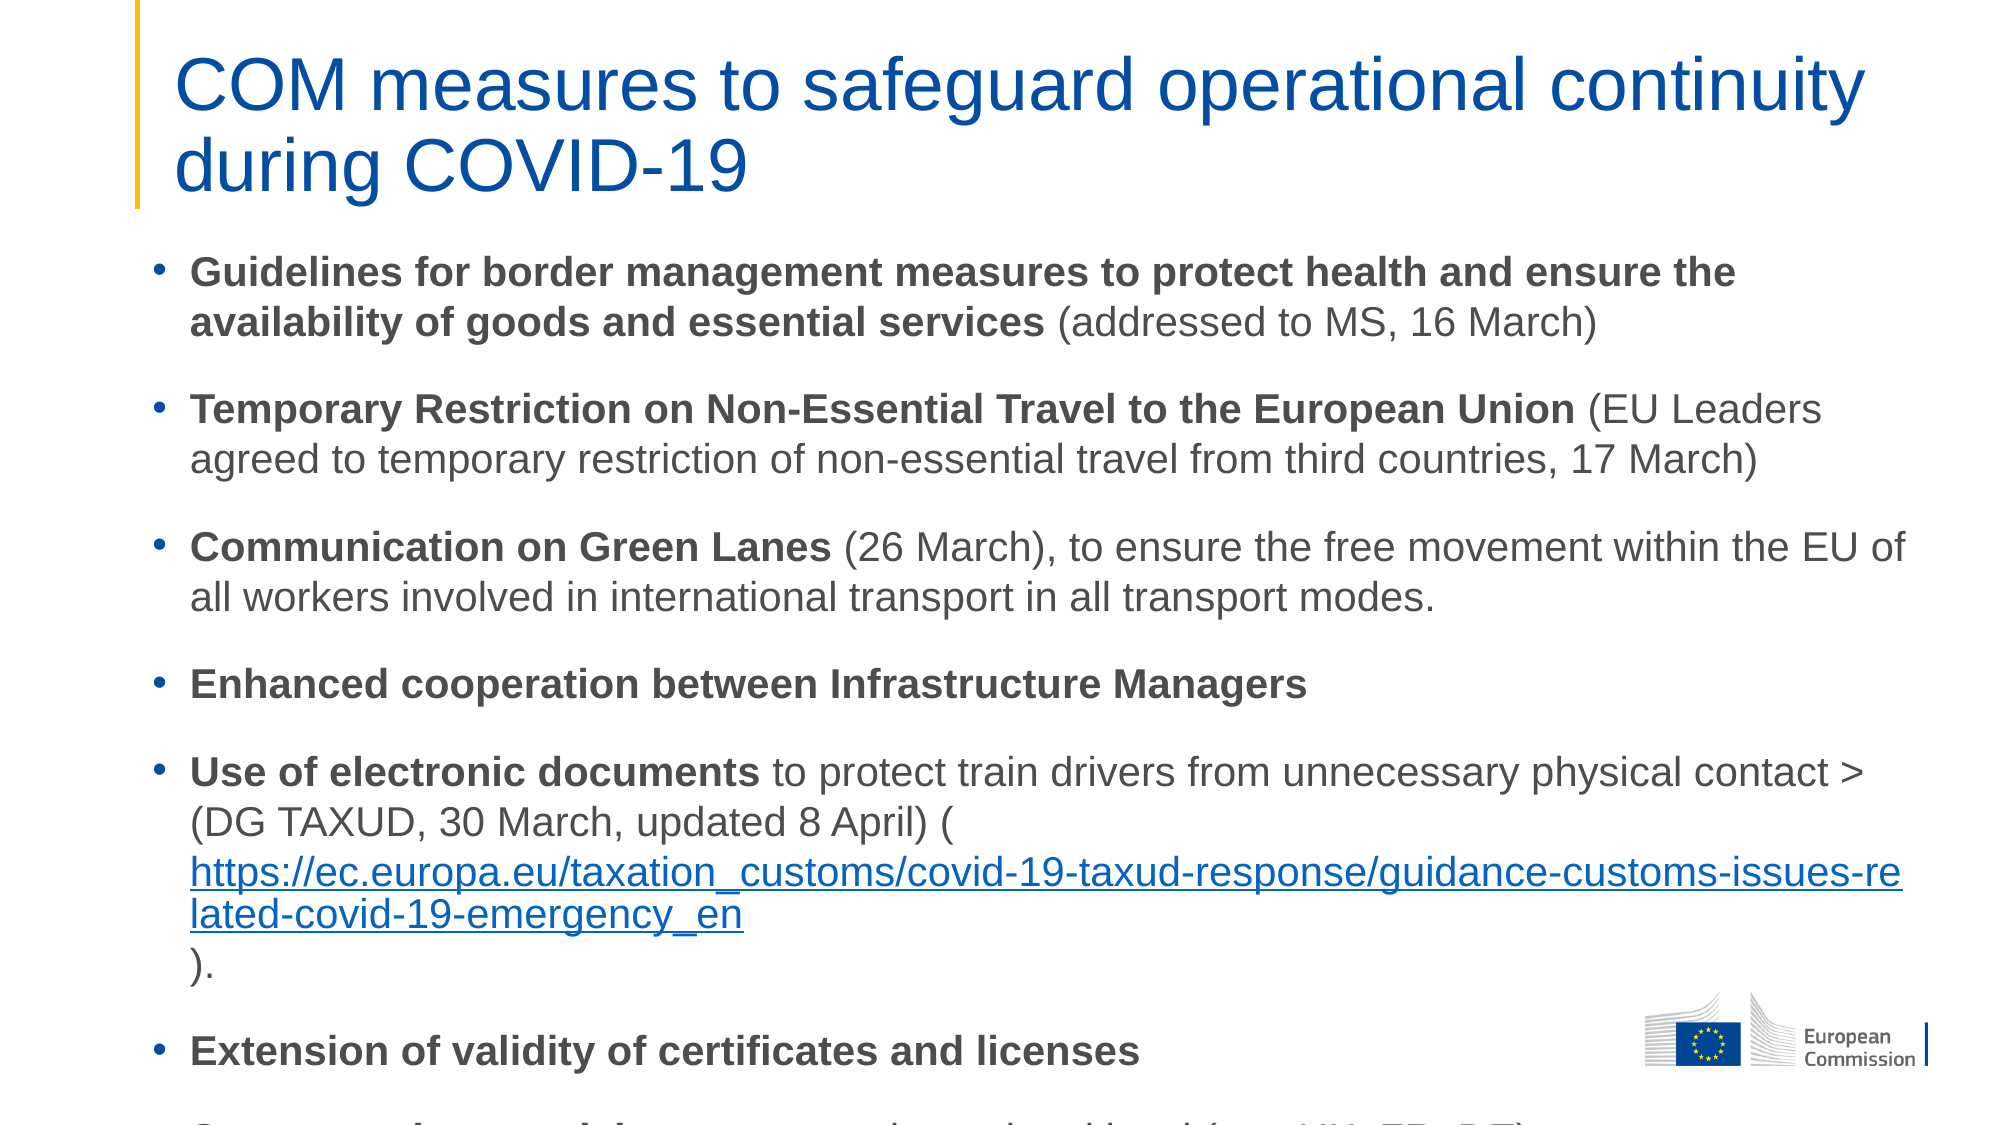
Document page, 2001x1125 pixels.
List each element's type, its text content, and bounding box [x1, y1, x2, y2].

picture [1645, 991, 1928, 1066]
list Guidelines for border management measures to protect health and ensure the availability of goods and essential services (addressed to MS, 16 March) Temporary Restriction on Non-Essential Travel to the European Union (EU Leaders agreed to temporary restriction of non-essential travel from third countries, 17 March) Communication on Green Lanes (26 March), to ensure the free movement within the EU of all workers involved in international transport in all transport modes. Enhanced cooperation between Infrastructure Managers Use of electronic documents to protect train drivers from unnecessary physical contact > (DG TAXUD, 30 March, updated 8 April) (https://ec.europa.eu/taxation_customs/covid-19-taxud-response/guidance-customs-issues-related-covid-19-emergency_en). Extension of validity of certificates and licenses Support to intermodal transport at the national level (e.g. UK, FR, DE) [137, 236, 1927, 968]
title COM measures to safeguard operational continuity during COVID-19 [159, 79, 1885, 208]
